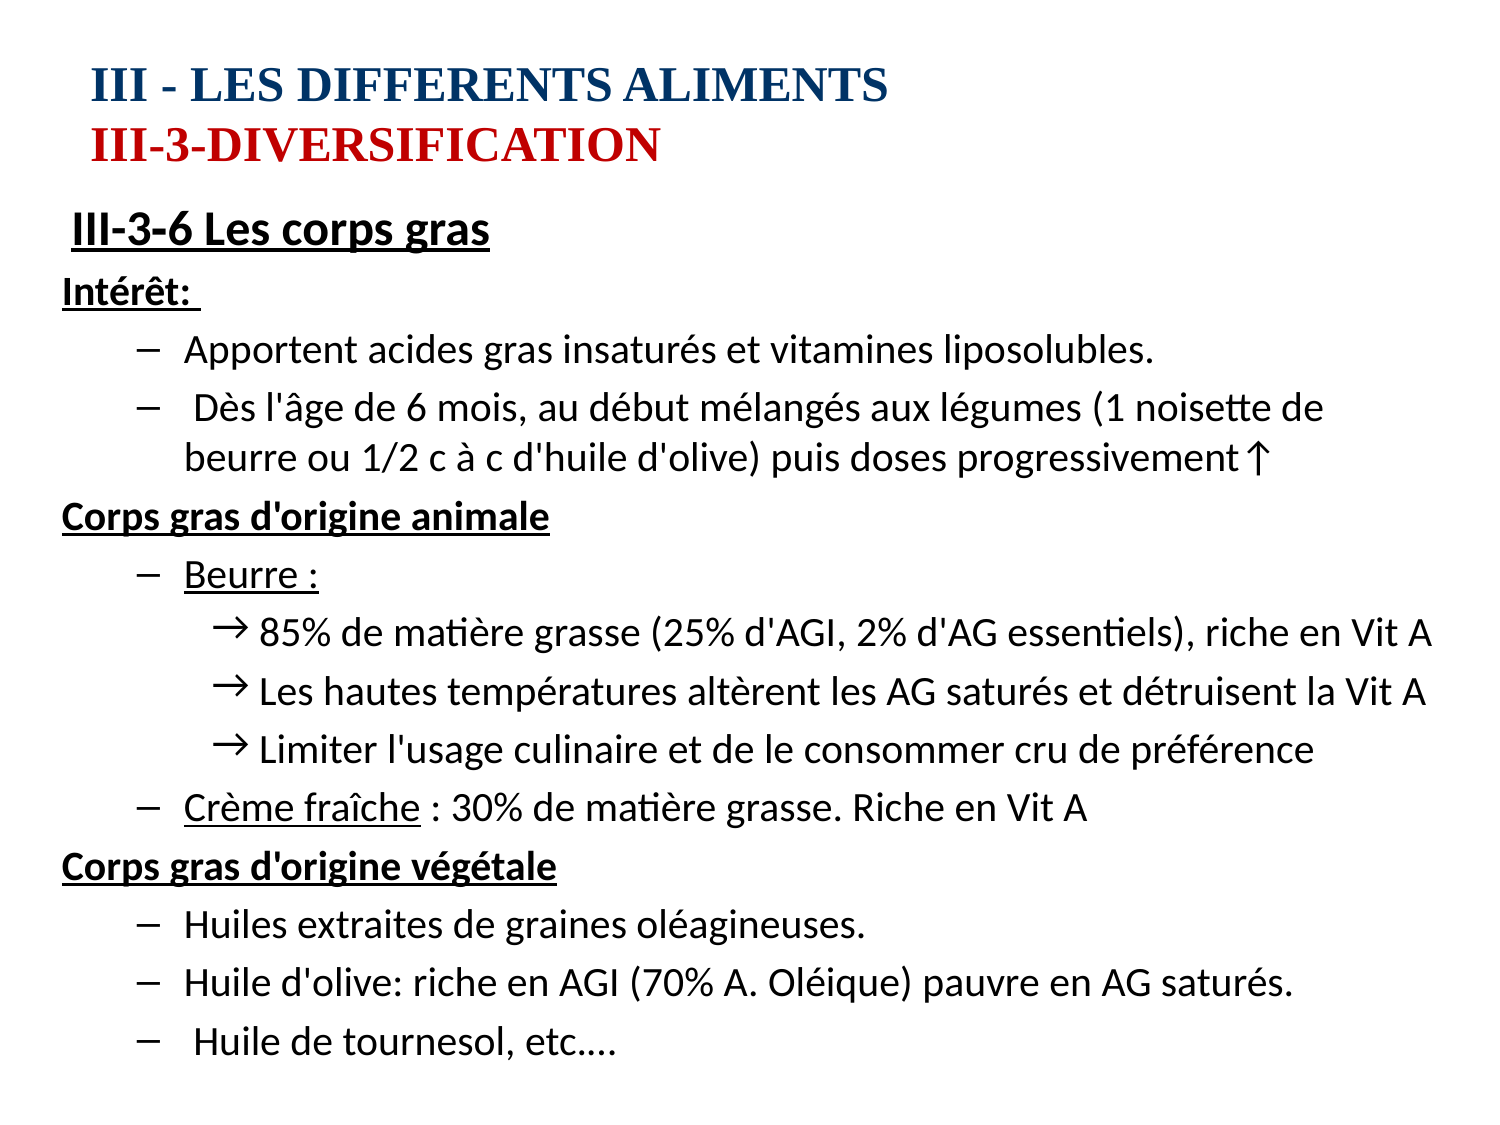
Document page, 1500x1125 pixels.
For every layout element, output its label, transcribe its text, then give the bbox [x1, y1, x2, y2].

list III-3‑6 Les corps gras Intérêt: Apportent acides gras insaturés et vitamines liposolubles. Dès l'âge de 6 mois, au début mélangés aux légumes (1 noisette de beurre ou 1/2 c à c d'huile d'olive) puis doses progressivement↑ Corps gras d'origine animale Beurre : 85% de matière grasse (25% d'AGI, 2% d'AG essentiels), riche en Vit A Les hautes températures altèrent les AG saturés et détruisent la Vit A Limiter l'usage culinaire et de le consommer cru de préférence Crème fraîche : 30% de matière grasse. Riche en Vit A Corps gras d'origine végétale Huiles extraites de graines oléagineuses. Huile d'olive: riche en AGI (70% A. Oléique) pauvre en AG saturés. Huile de tournesol, etc.… [46, 187, 1454, 1091]
title III ‑ LES DIFFERENTS ALIMENTS III-3‑DIVERSIFICATION [0, 34, 1351, 188]
